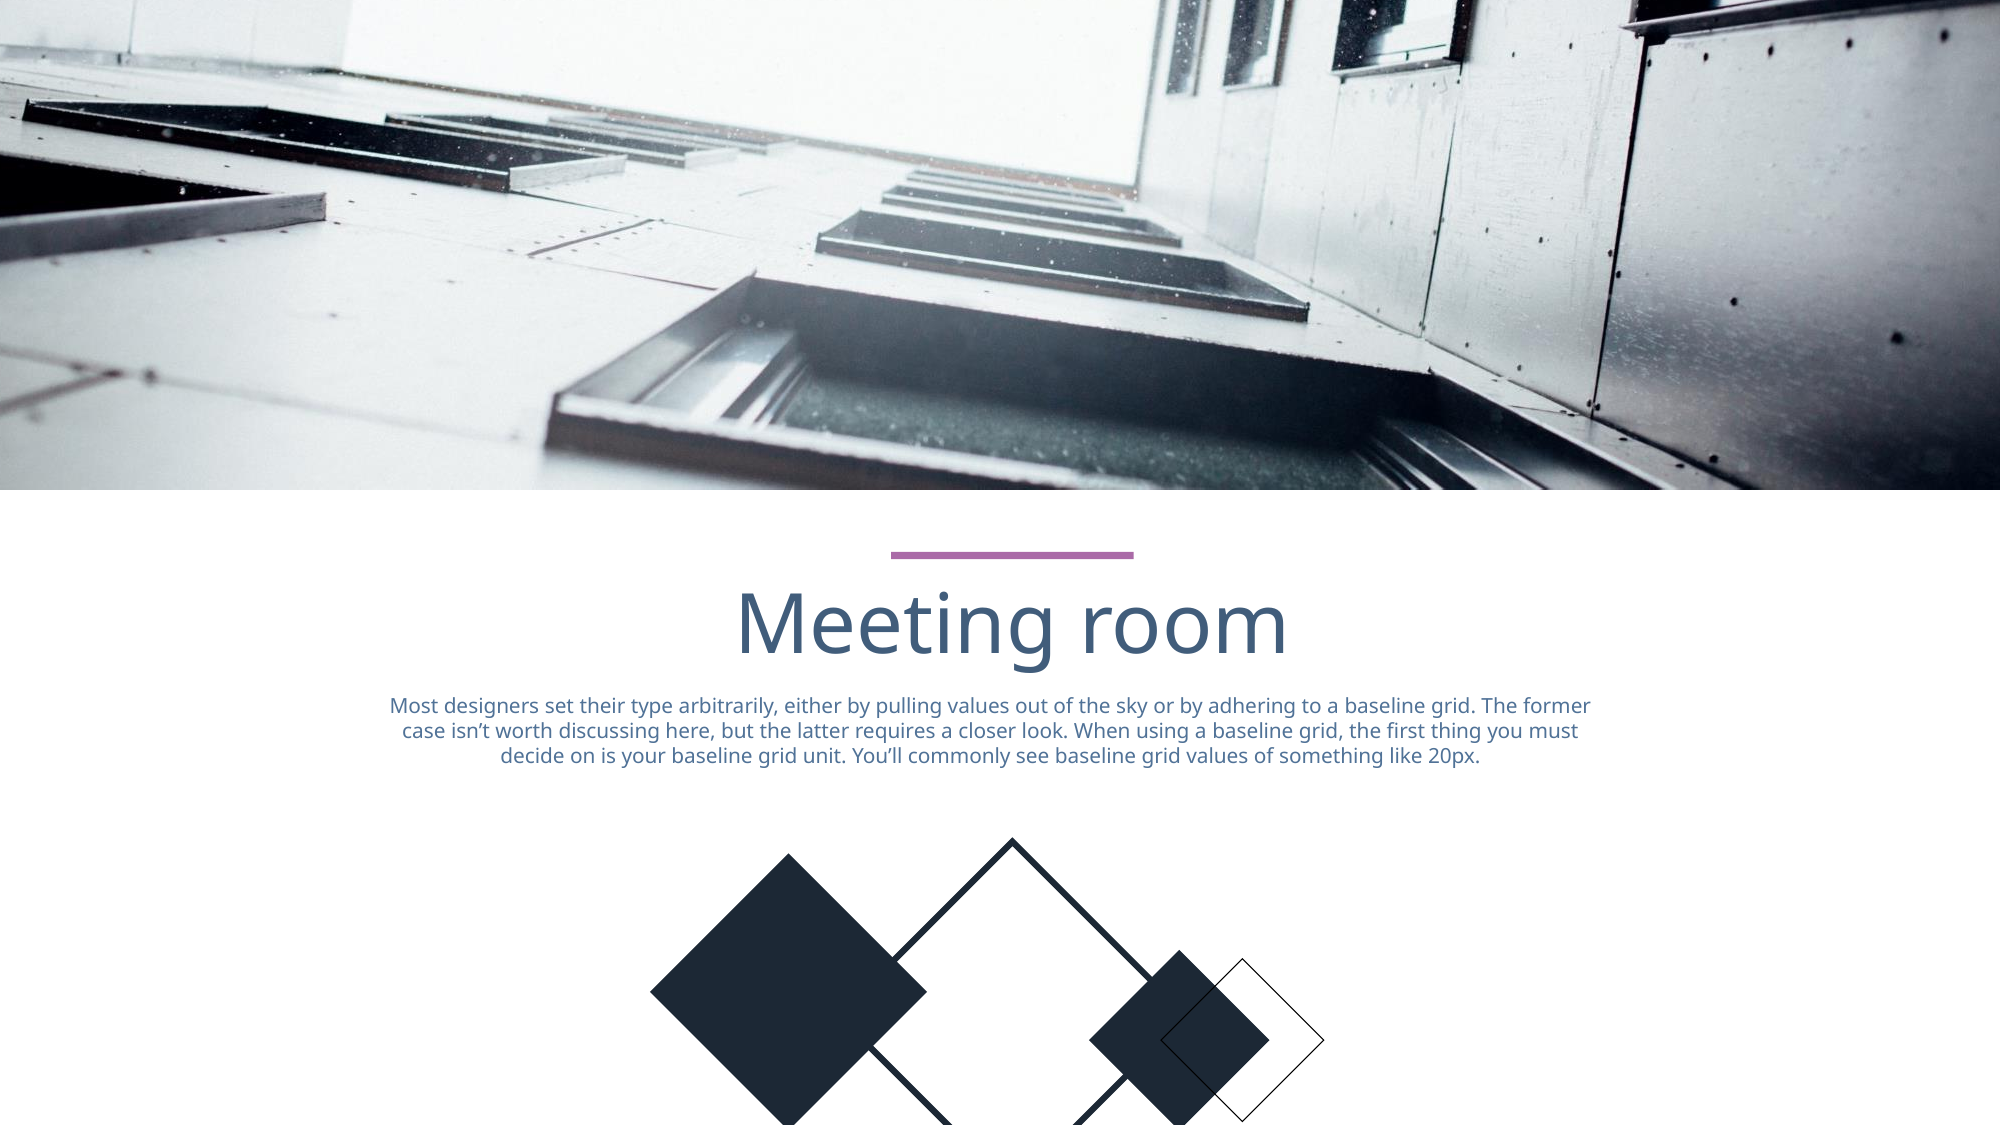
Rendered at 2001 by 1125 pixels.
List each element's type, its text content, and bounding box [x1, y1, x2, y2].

text_box [657, 860, 920, 1124]
text_box [890, 551, 1135, 560]
text_box [867, 840, 1154, 1125]
text_box [1159, 957, 1326, 1124]
text_box [1096, 957, 1211, 1124]
picture [0, 0, 2000, 490]
text_box Meeting room [479, 562, 1546, 678]
text_box Most designers set their type arbitrarily, either by pulling values out of the sky or by adhering to a baseline grid. The former case isn’t worth discussing here, but the latter requires a closer look. When using a baseline grid, the first thing you must decide on is your baseline grid unit. You’ll commonly see baseline grid values of something like 20px. [371, 685, 1610, 775]
